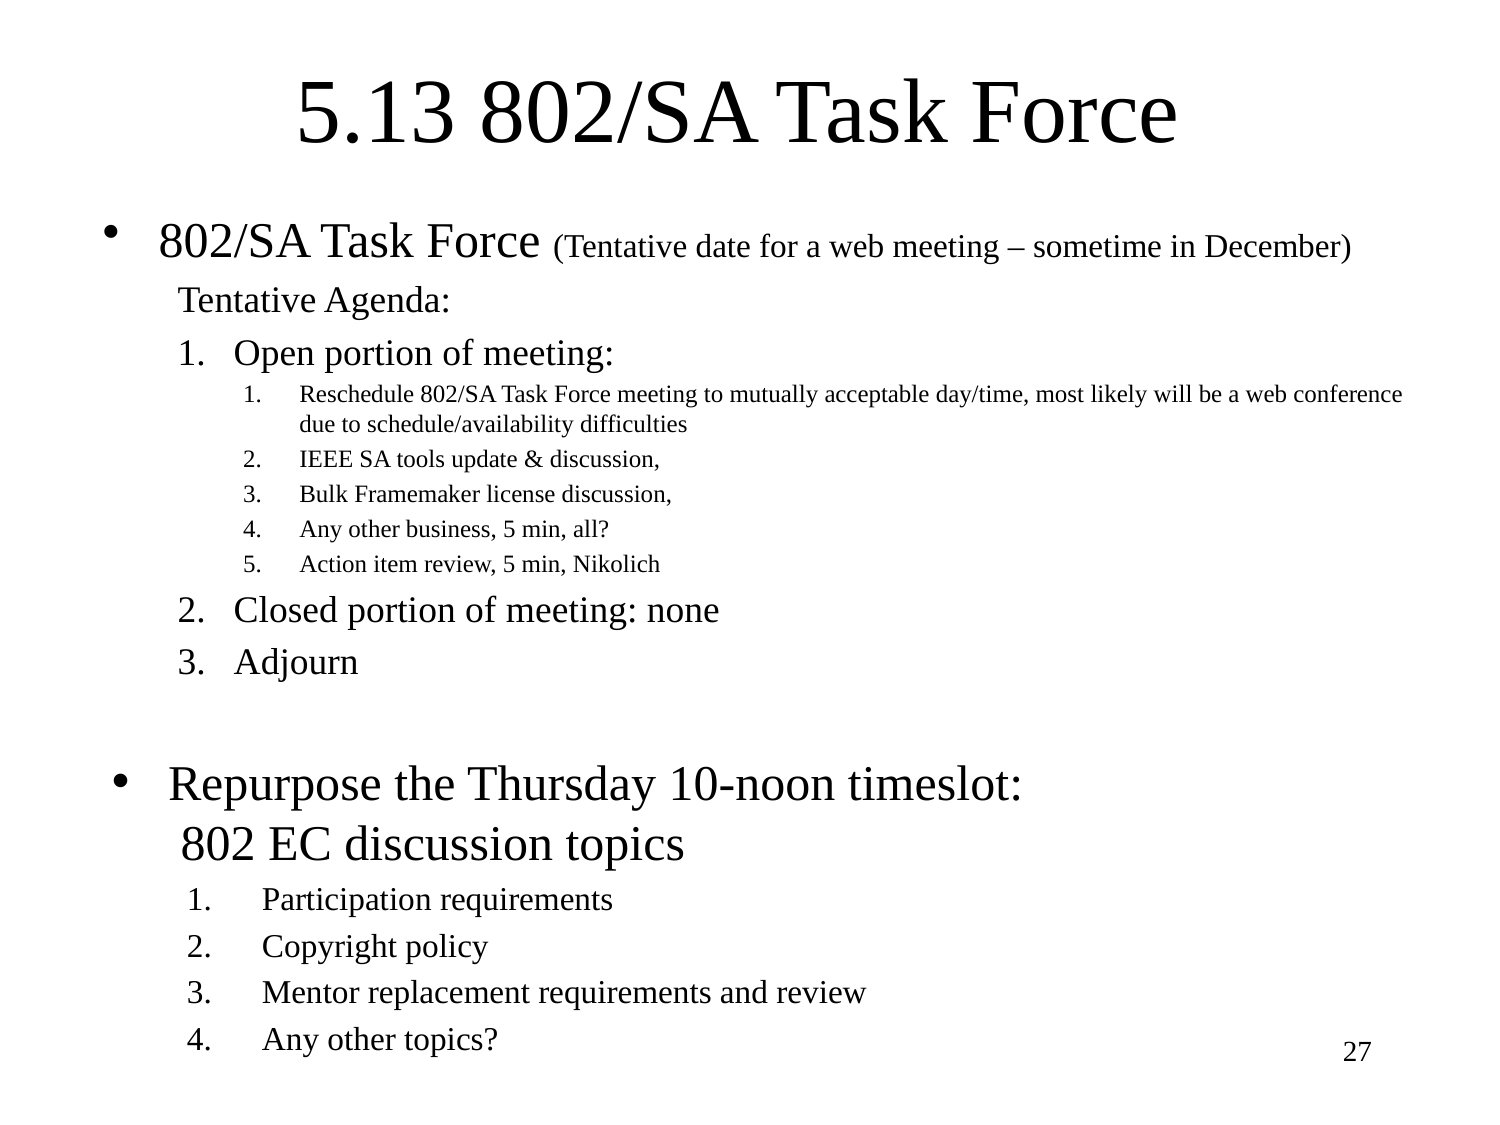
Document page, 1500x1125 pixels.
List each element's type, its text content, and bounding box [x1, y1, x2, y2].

slide_number 27 [1074, 1024, 1388, 1101]
title 5.13 802/SA Task Force [112, 12, 1388, 199]
list 802/SA Task Force (Tentative date for a web meeting – sometime in December) Tentative Agenda: Open portion of meeting: Reschedule 802/SA Task Force meeting to mutually acceptable day/time, most likely will be a web conference due to schedule/availability difficulties IEEE SA tools update & discussion, Bulk Framemaker license discussion, Any other business, 5 min, all? Action item review, 5 min, Nikolich Closed portion of meeting: none Adjourn Repurpose the Thursday 10-noon timeslot: 802 EC discussion topics Participation requirements Copyright policy Mentor replacement requirements and review Any other topics? [87, 199, 1451, 976]
